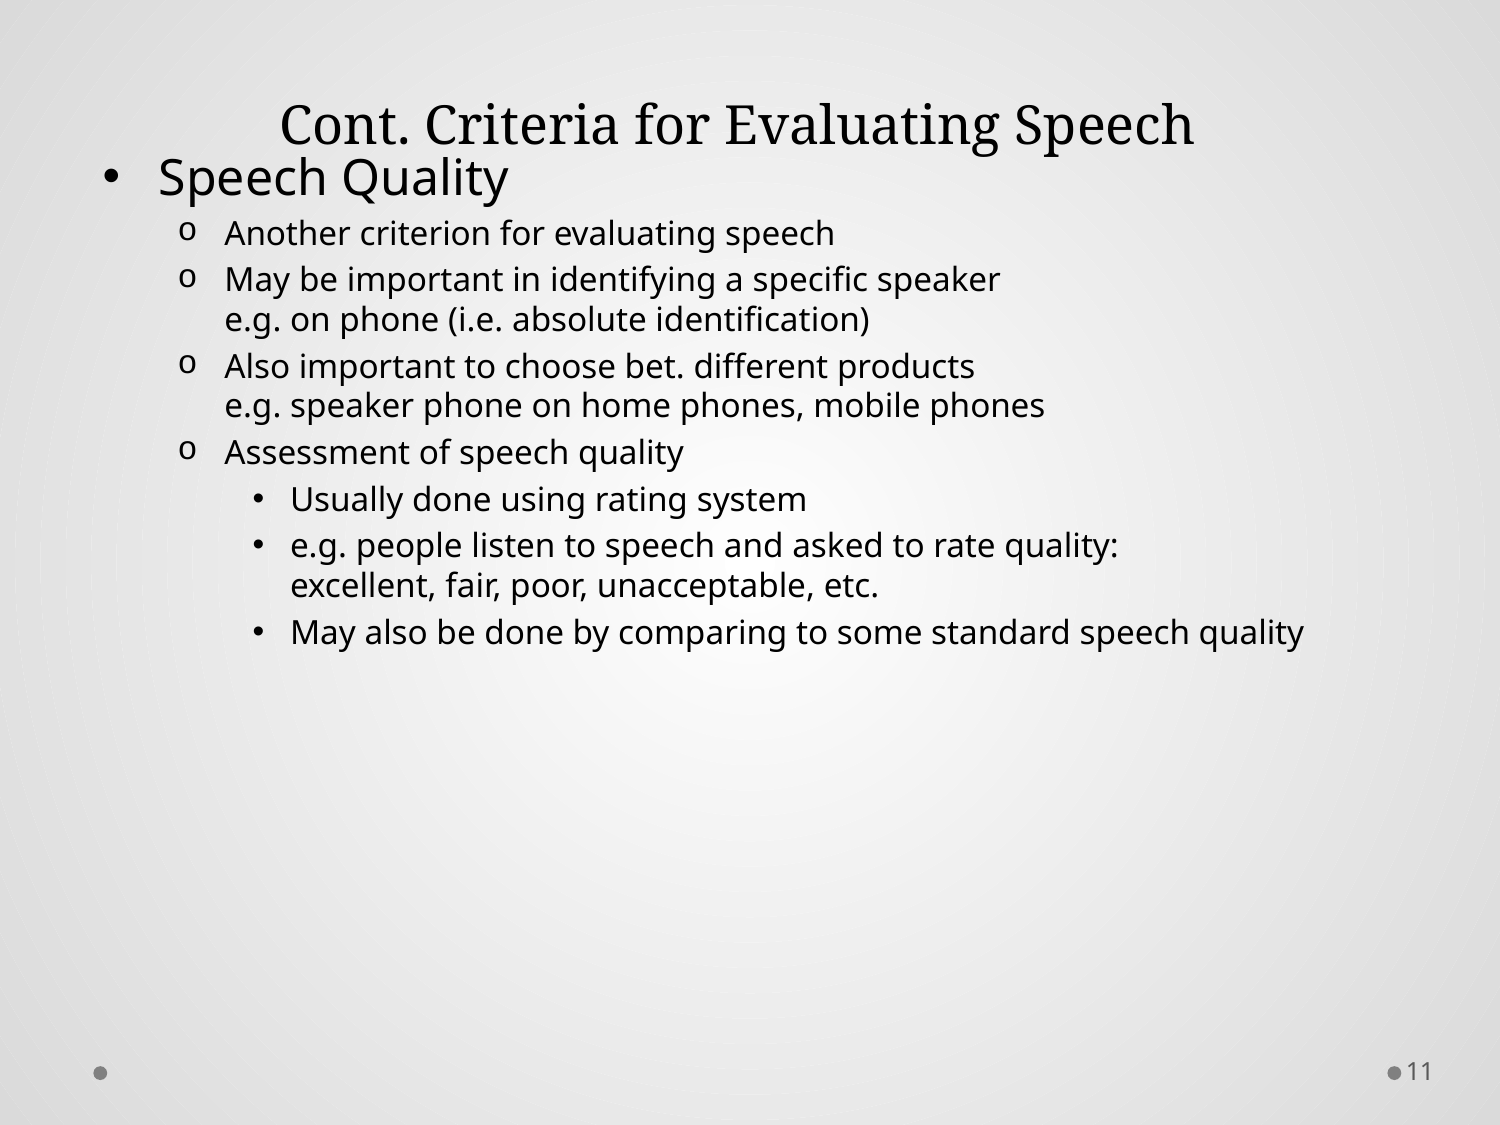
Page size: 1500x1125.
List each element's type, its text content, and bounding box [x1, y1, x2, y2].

list Speech Quality Another criterion for evaluating speech May be important in identifying a specific speaker e.g. on phone (i.e. absolute identification) Also important to choose bet. different products e.g. speaker phone on home phones, mobile phones Assessment of speech quality Usually done using rating system e.g. people listen to speech and asked to rate quality: excellent, fair, poor, unacceptable, etc. May also be done by comparing to some standard speech quality [87, 137, 1438, 1113]
title Cont. Criteria for Evaluating Speech [62, 62, 1413, 163]
slide_number 11 [1401, 1042, 1494, 1103]
